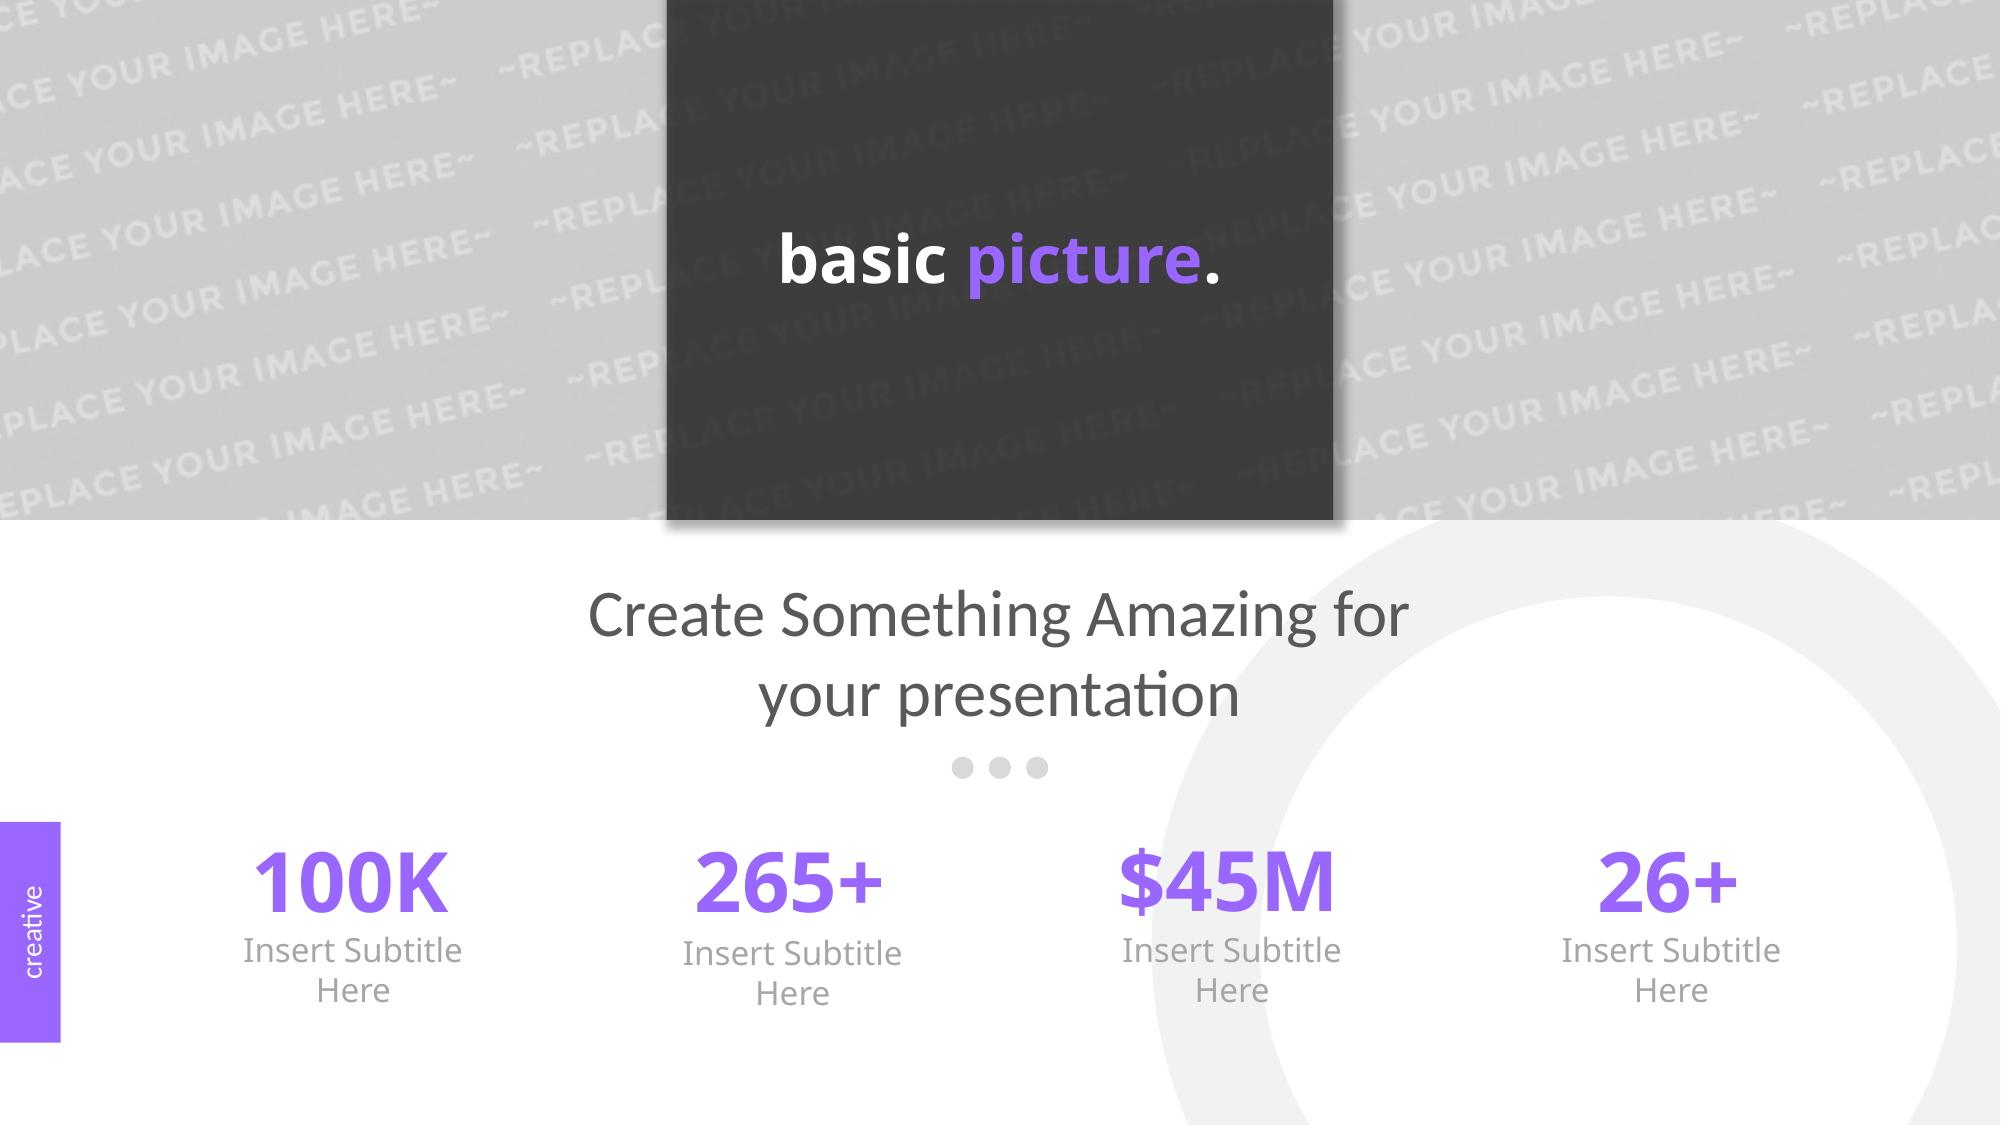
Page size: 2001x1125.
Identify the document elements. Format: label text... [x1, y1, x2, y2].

text_box 26+ [1543, 821, 1794, 921]
text_box Insert Subtitle Here [1077, 921, 1388, 1016]
text_box Insert Subtitle Here [1516, 921, 1827, 1016]
text_box Create Something Amazing for your presentation [524, 562, 1475, 738]
text_box $45M [1088, 820, 1370, 921]
text_box basic picture. [762, 209, 1237, 305]
picture [0, 0, 666, 520]
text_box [0, 821, 61, 1043]
text_box 265+ [664, 821, 915, 924]
picture [1334, 0, 2000, 520]
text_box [951, 756, 1049, 779]
text_box [666, 0, 1334, 521]
text_box 100K [224, 821, 476, 921]
text_box Insert Subtitle Here [637, 924, 948, 1020]
text_box Insert Subtitle Here [198, 921, 509, 1016]
